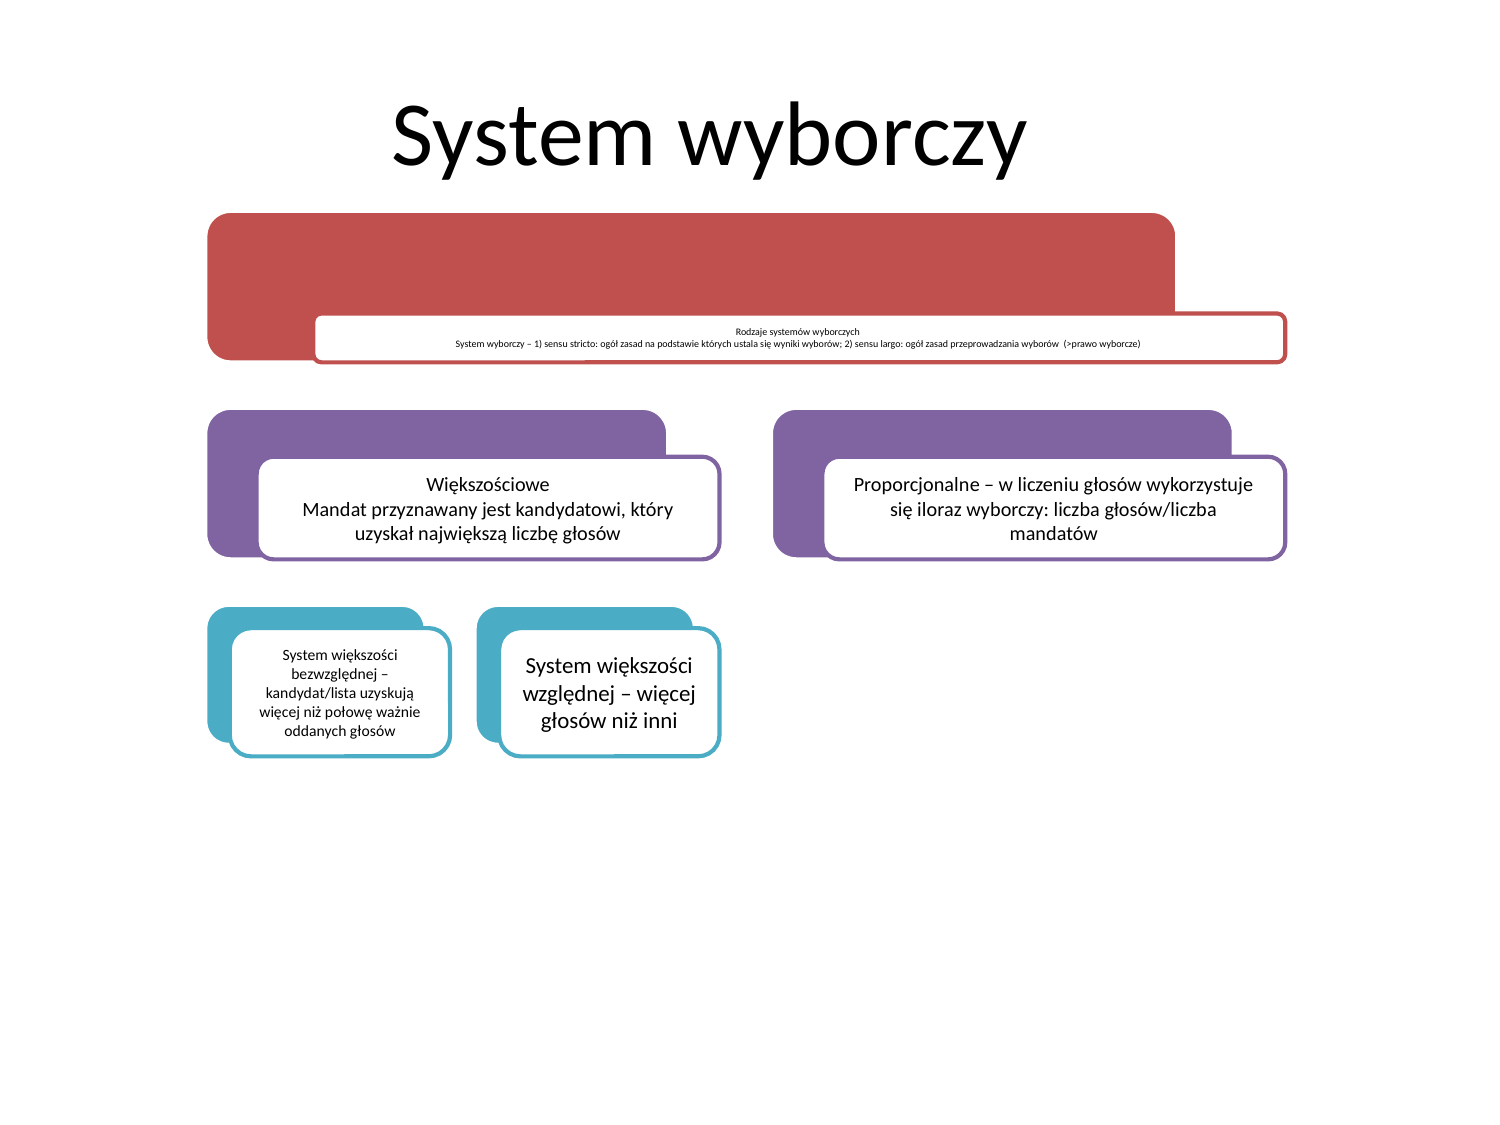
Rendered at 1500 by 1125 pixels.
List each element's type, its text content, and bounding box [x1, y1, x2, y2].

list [70, 210, 1421, 954]
title System wyborczy [35, 35, 1386, 223]
